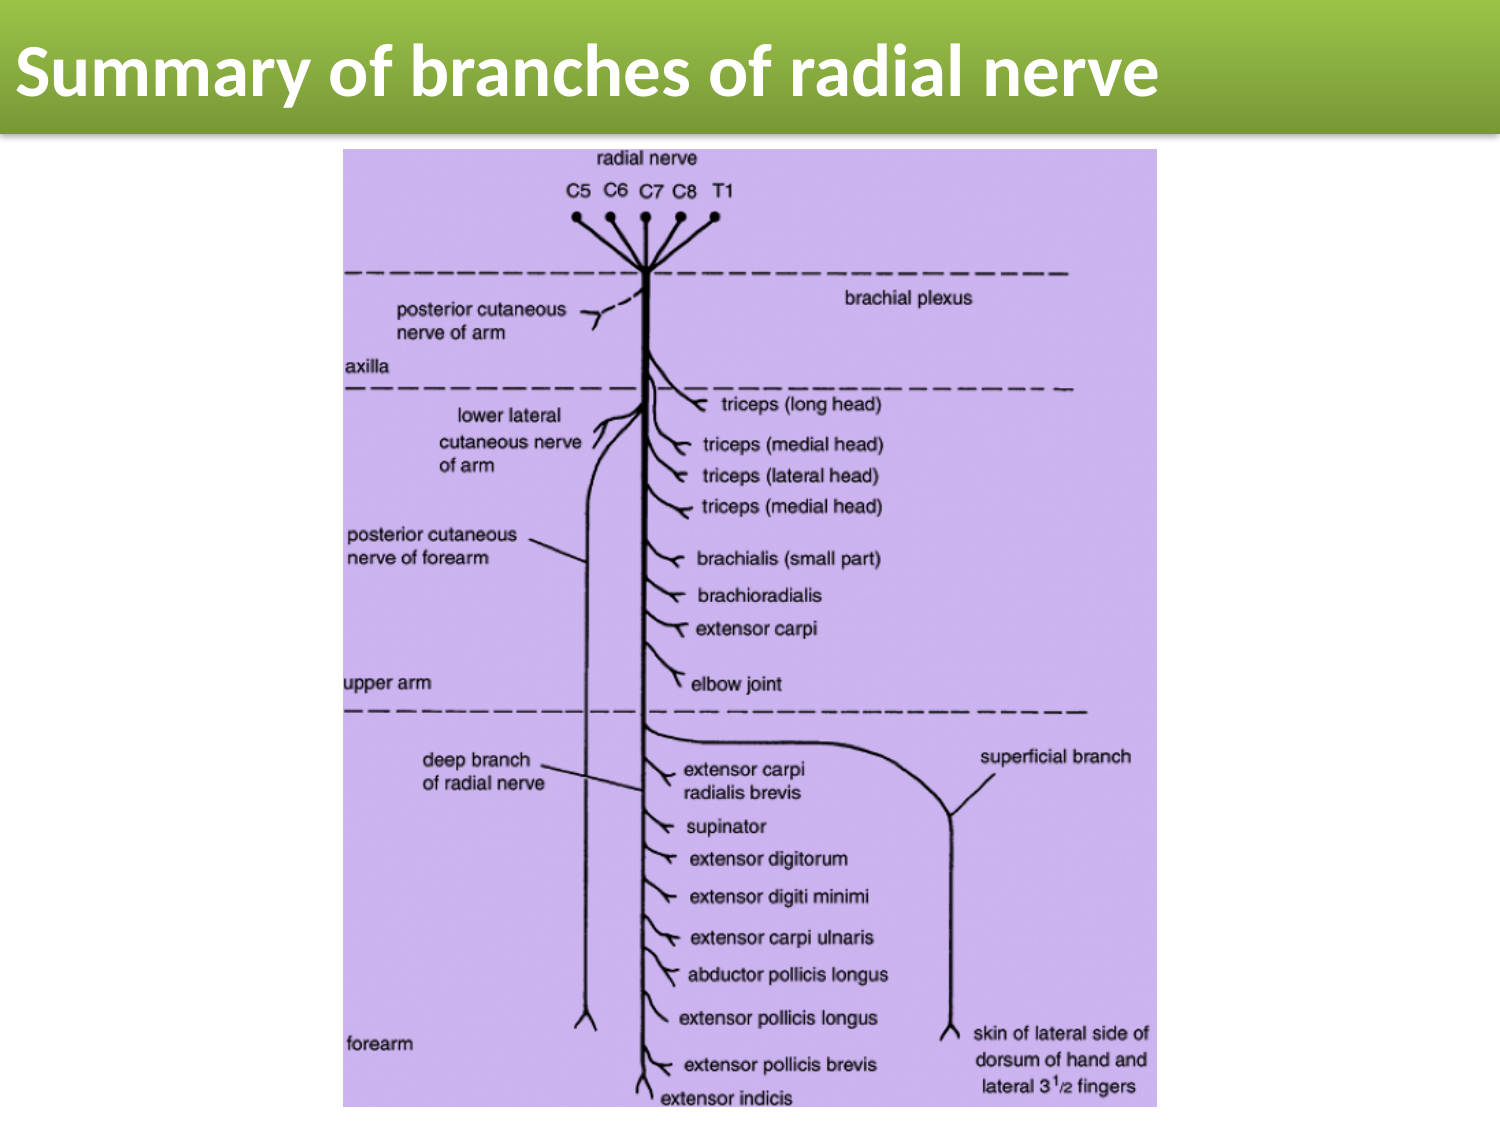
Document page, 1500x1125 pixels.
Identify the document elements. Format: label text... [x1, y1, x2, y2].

text_box Summary of branches of radial nerve [0, 0, 1500, 134]
picture [343, 149, 1157, 1107]
